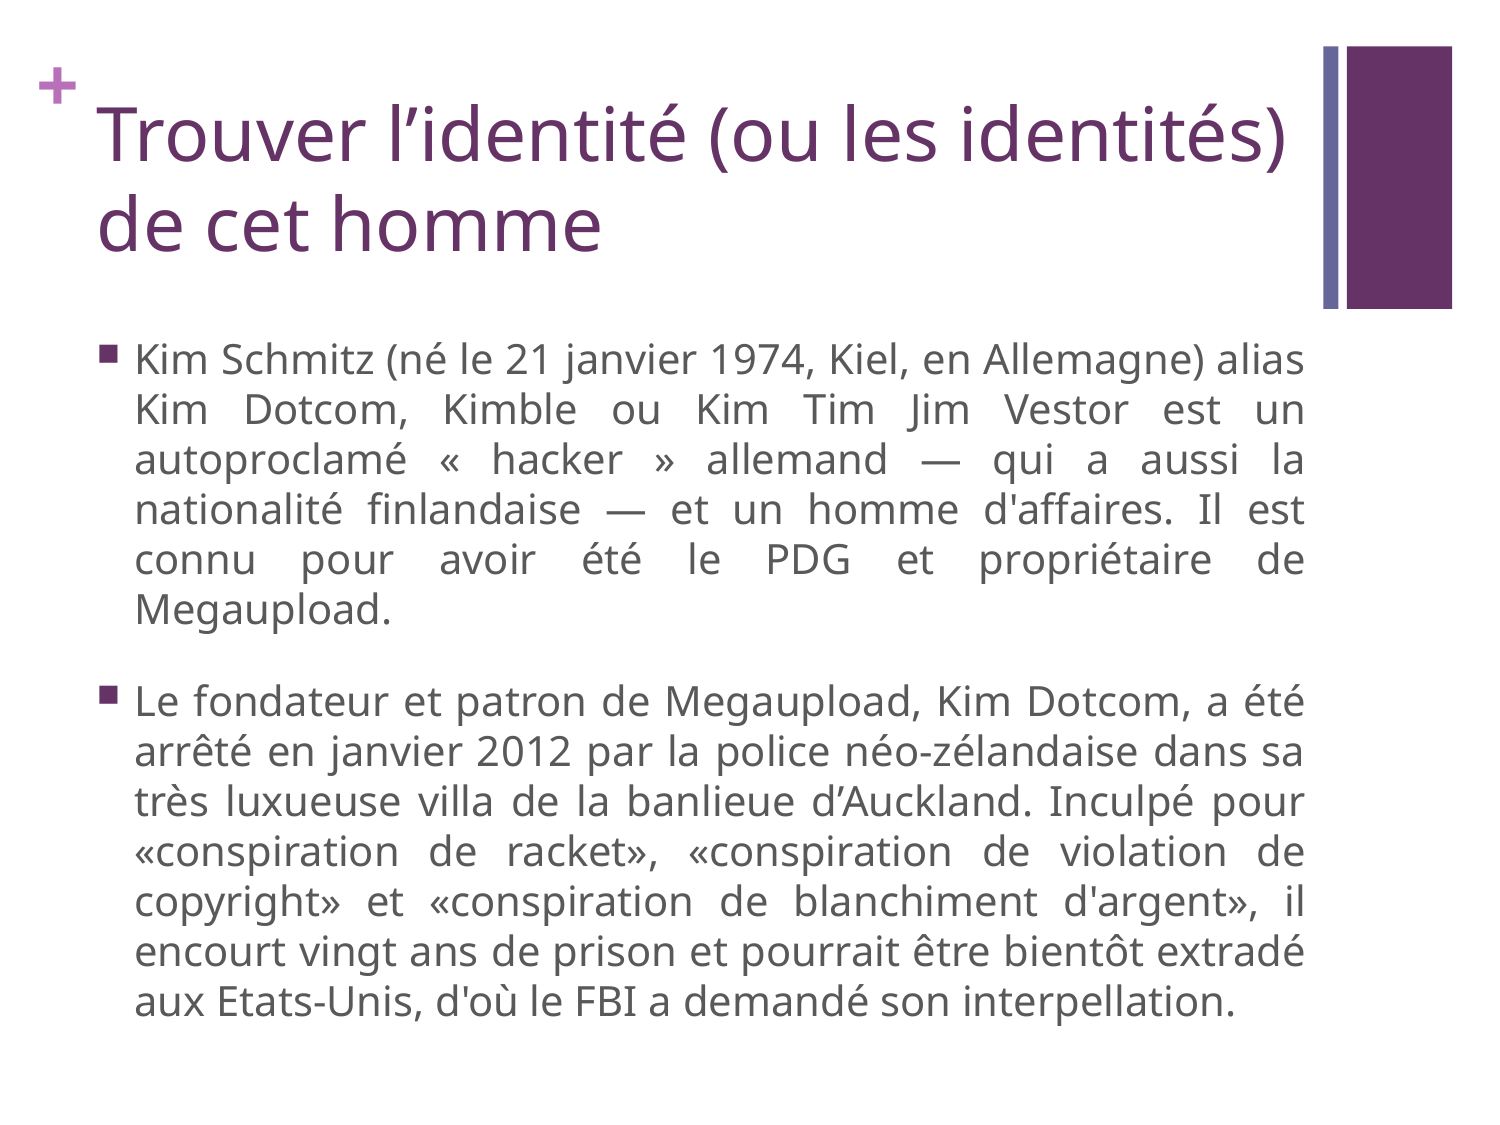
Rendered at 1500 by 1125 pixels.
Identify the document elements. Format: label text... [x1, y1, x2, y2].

list Kim Schmitz (né le 21 janvier 1974, Kiel, en Allemagne) alias Kim Dotcom, Kimble ou Kim Tim Jim Vestor est un autoproclamé « hacker » allemand — qui a aussi la nationalité finlandaise — et un homme d'affaires. Il est connu pour avoir été le PDG et propriétaire de Megaupload. Le fondateur et patron de Megaupload, Kim Dotcom, a été arrêté en janvier 2012 par la police néo-zélandaise dans sa très luxueuse villa de la banlieue d’Auckland. Inculpé pour «conspiration de racket», «conspiration de violation de copyright» et «conspiration de blanchiment d'argent», il encourt vingt ans de prison et pourrait être bientôt extradé aux Etats-Unis, d'où le FBI a demandé son interpellation. [81, 324, 1322, 1005]
title Trouver l’identité (ou les identités) de cet homme [81, 79, 1322, 263]
